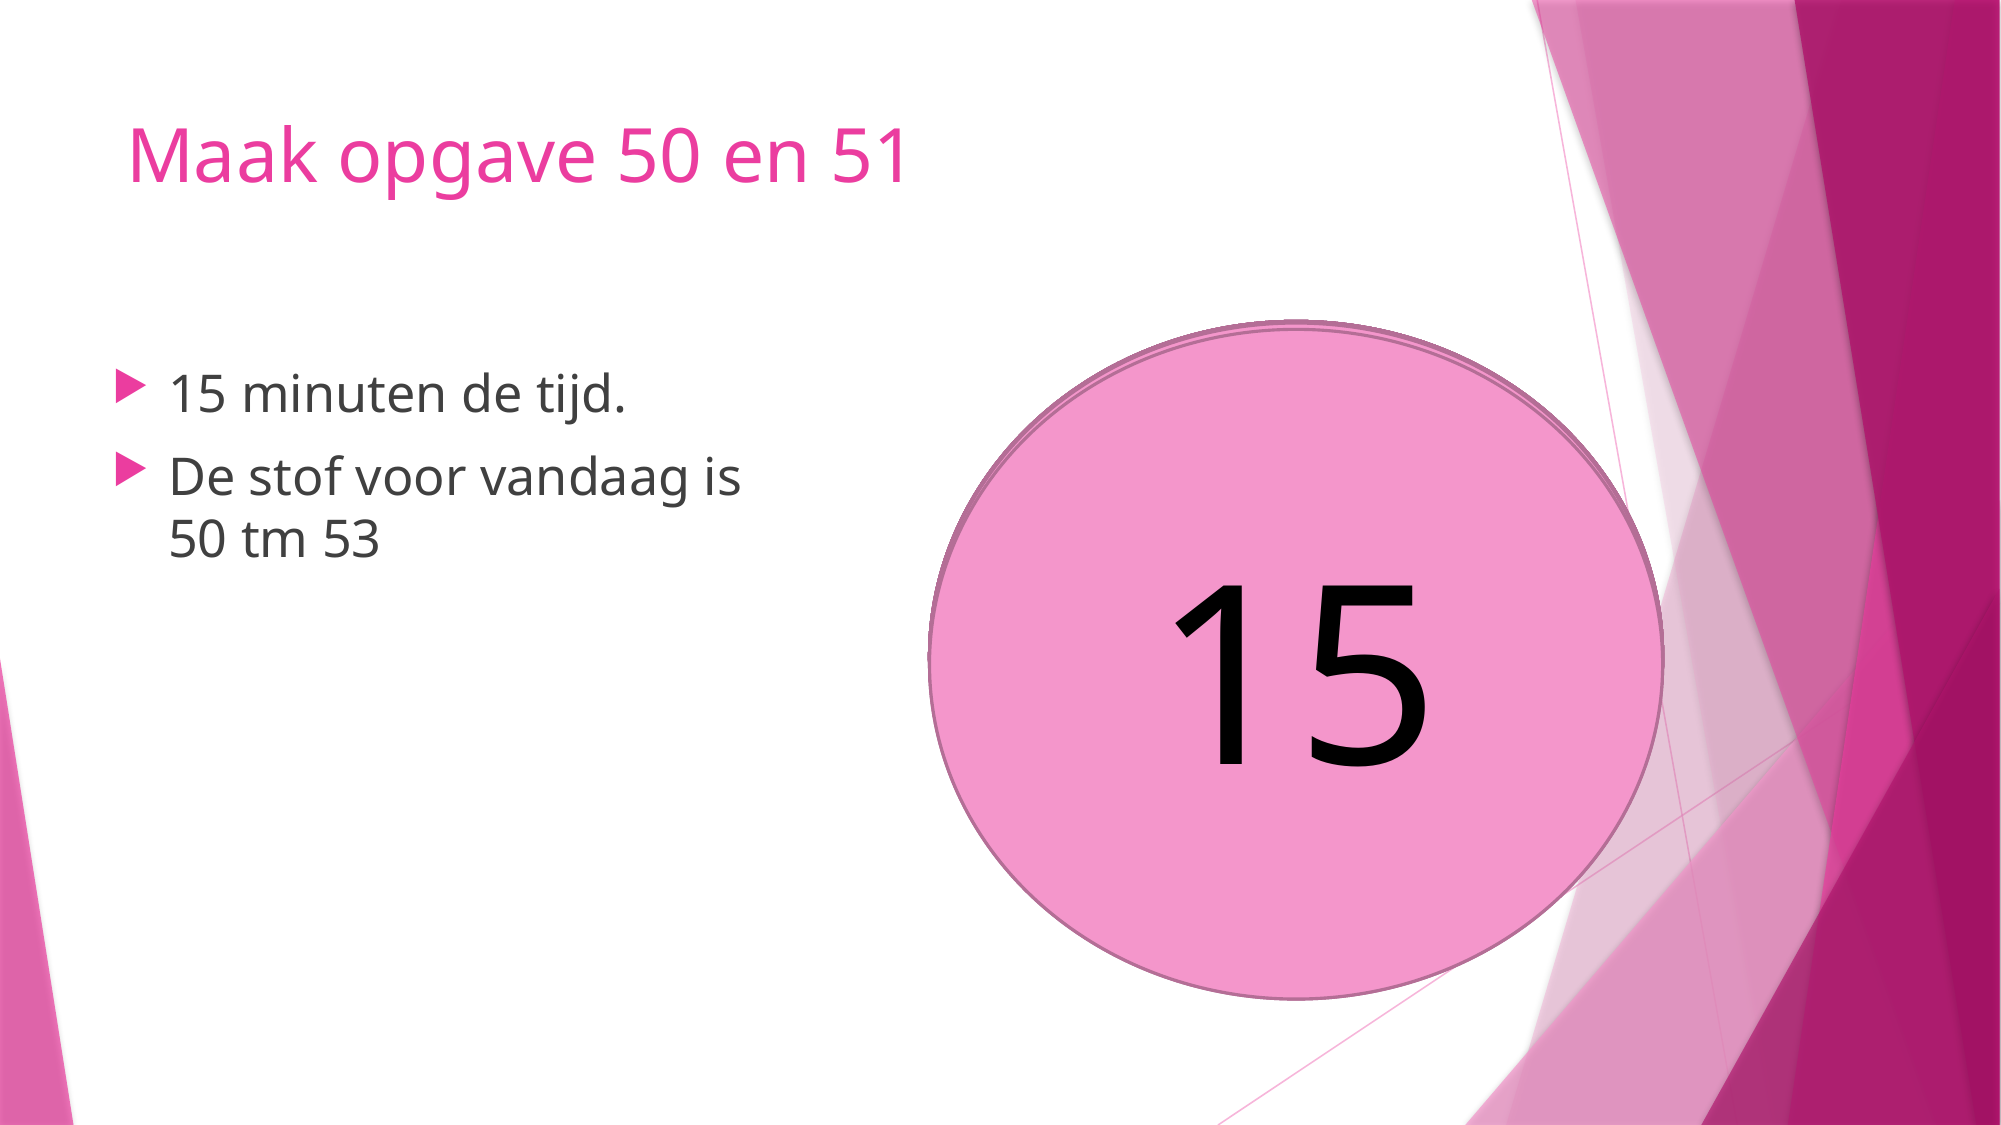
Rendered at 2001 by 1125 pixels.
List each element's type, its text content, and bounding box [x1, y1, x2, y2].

title Maak opgave 50 en 51 [111, 99, 1522, 317]
text_box 15 [927, 327, 1665, 1001]
text_box 14 [930, 321, 1662, 621]
list 15 minuten de tijd. De stof voor vandaag is 50 tm 53 [97, 352, 817, 960]
